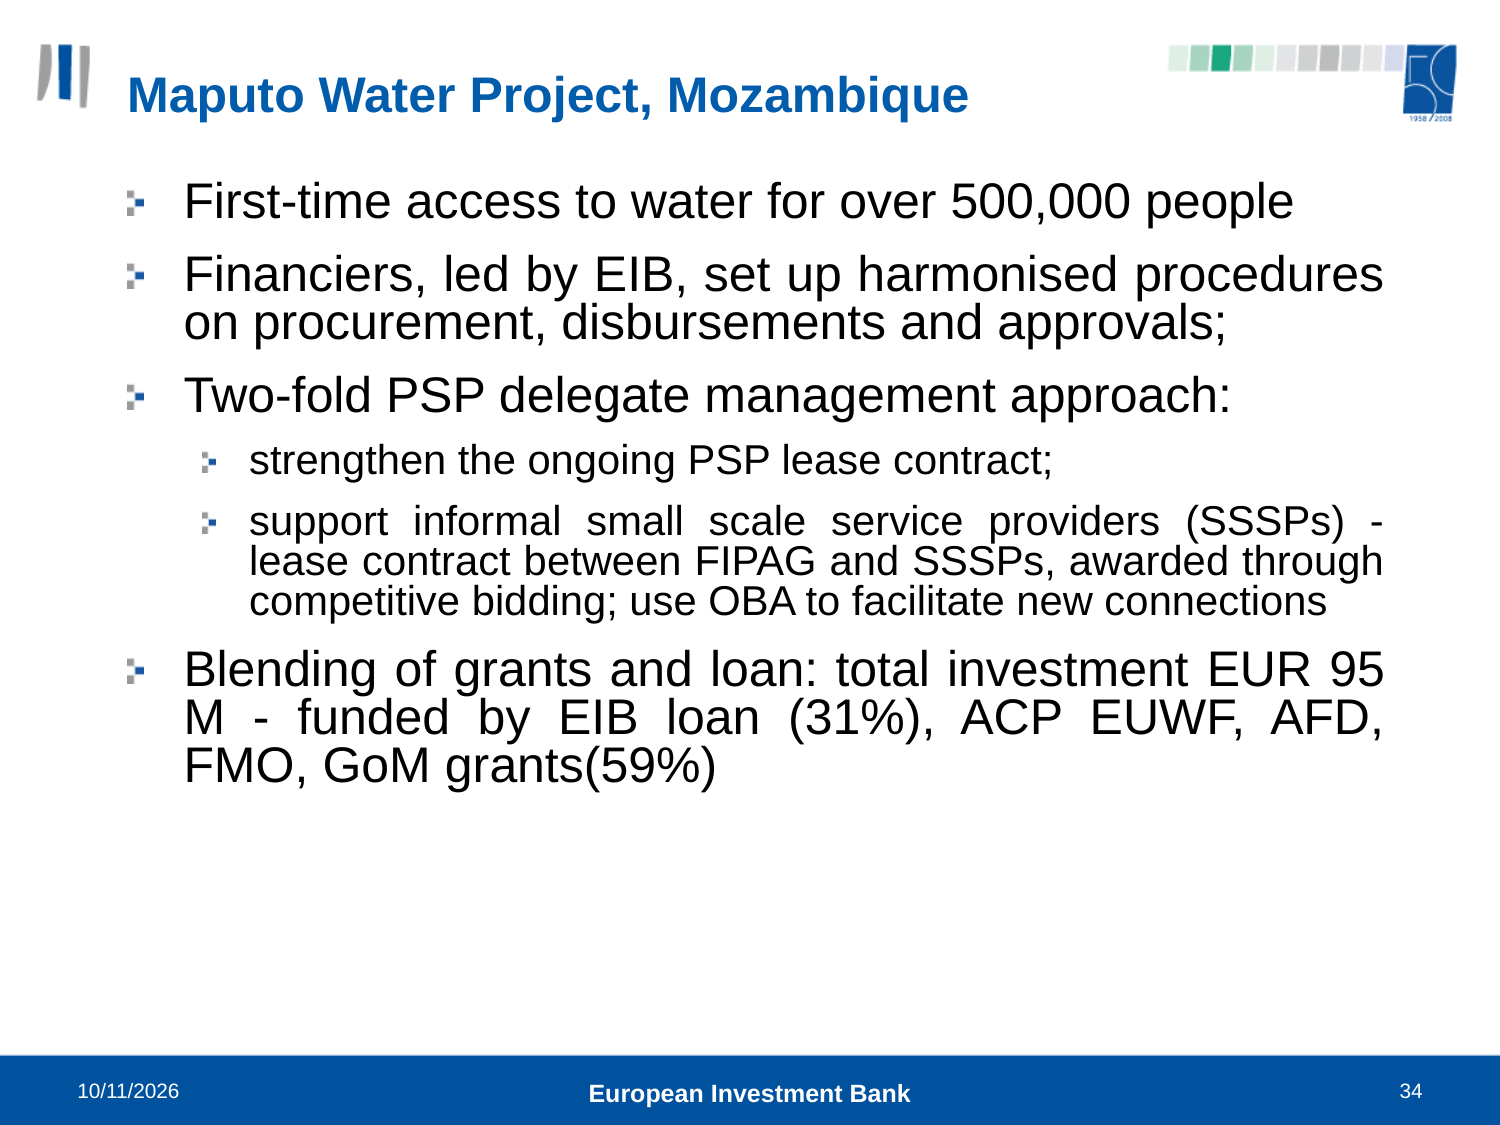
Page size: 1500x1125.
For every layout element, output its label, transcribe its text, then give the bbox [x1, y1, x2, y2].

footer European Investment Bank [229, 1070, 1271, 1125]
picture [0, 0, 1500, 1125]
slide_number 34 [1274, 1070, 1438, 1125]
list First-time access to water for over 500,000 people Financiers, led by EIB, set up harmonised procedures on procurement, disbursements and approvals; Two-fold PSP delegate management approach: strengthen the ongoing PSP lease contract; support informal small scale service providers (SSSPs) - lease contract between FIPAG and SSSPs, awarded through competitive bidding; use OBA to facilitate new connections Blending of grants and loan: total investment EUR 95 M - funded by EIB loan (31%), ACP EUWF, AFD, FMO, GoM grants(59%) [111, 172, 1400, 977]
text_box Maputo Water Project, Mozambique [112, 54, 1270, 138]
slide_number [62, 1070, 226, 1125]
